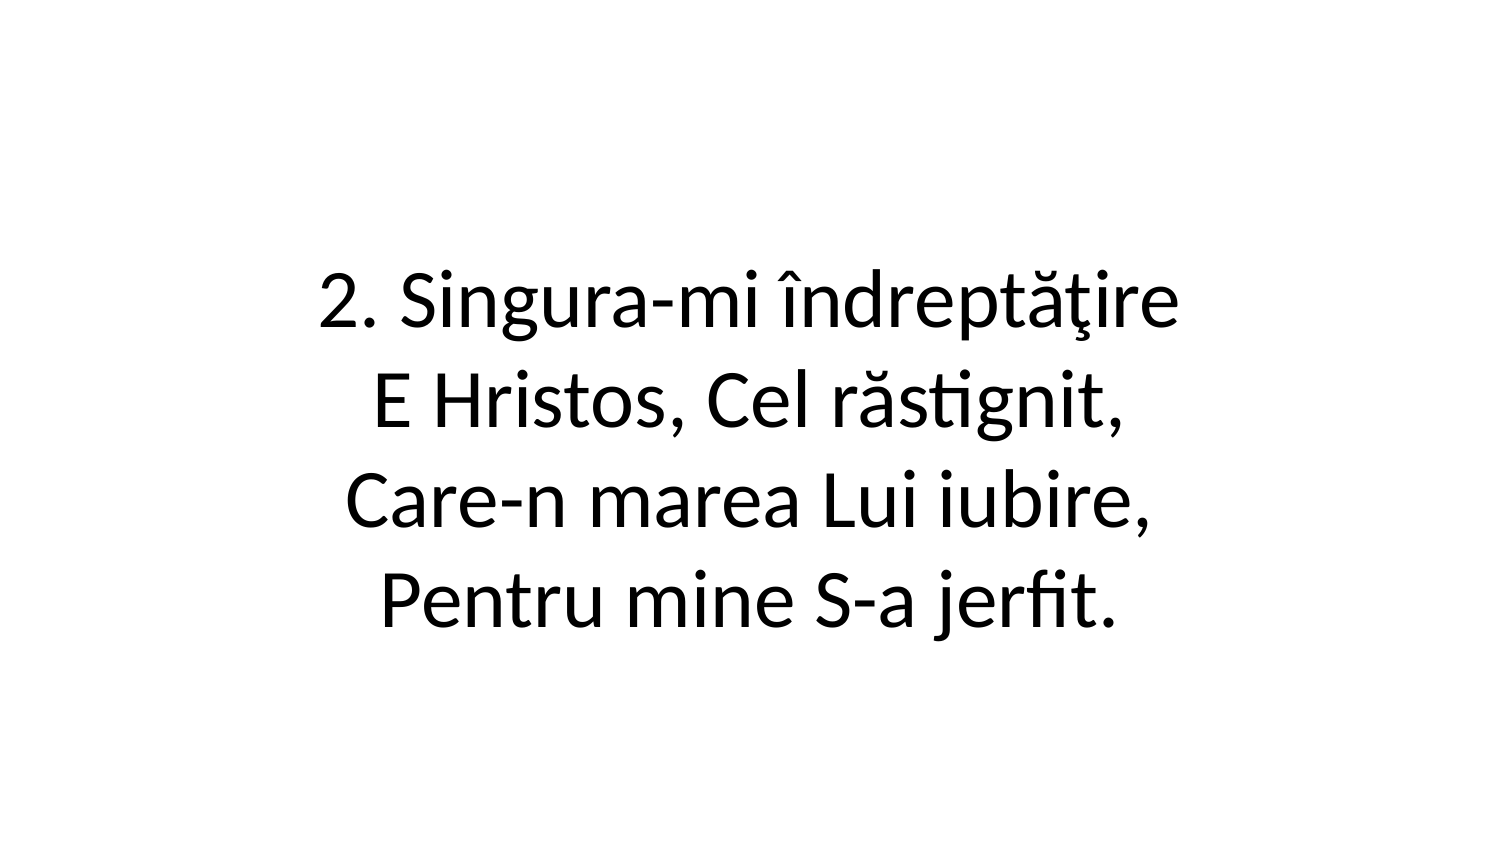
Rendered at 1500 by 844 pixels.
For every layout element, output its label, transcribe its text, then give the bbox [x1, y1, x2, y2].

text_box 2. Singura-mi îndreptăţire E Hristos, Cel răstignit, Care-n marea Lui iubire, Pentru mine S-a jerfit. [302, 192, 1198, 652]
